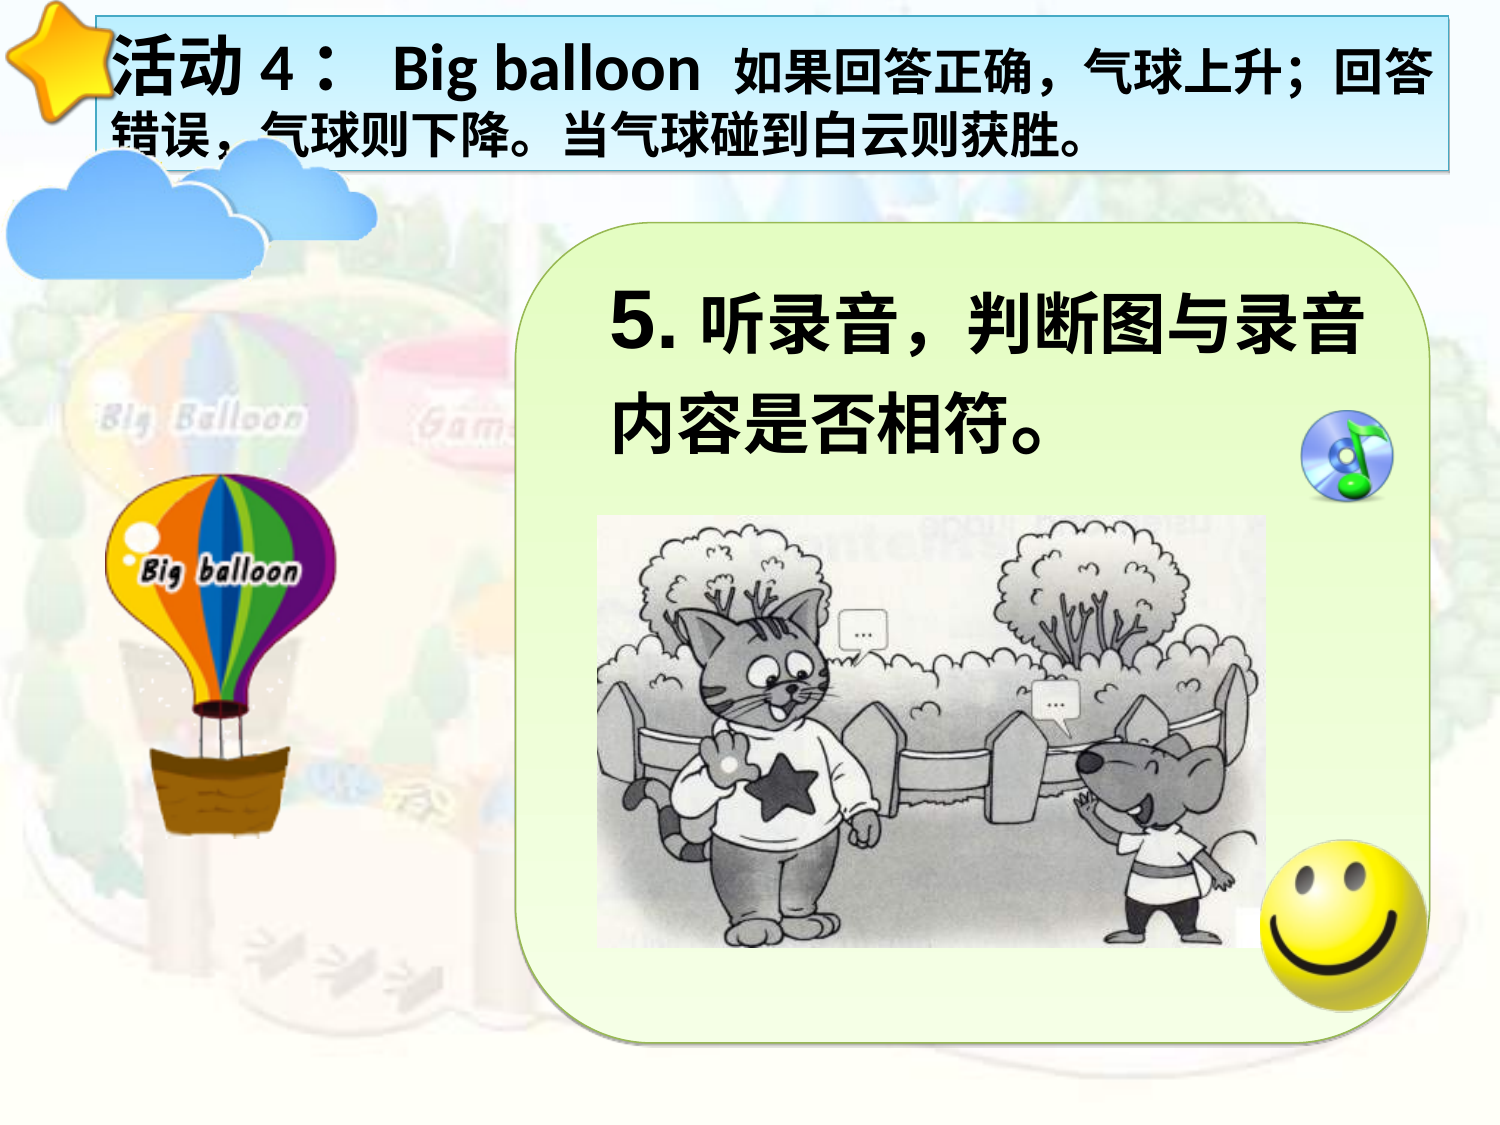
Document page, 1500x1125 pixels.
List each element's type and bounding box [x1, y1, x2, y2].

picture [0, 0, 1500, 1125]
text_box [0, 0, 1419, 173]
